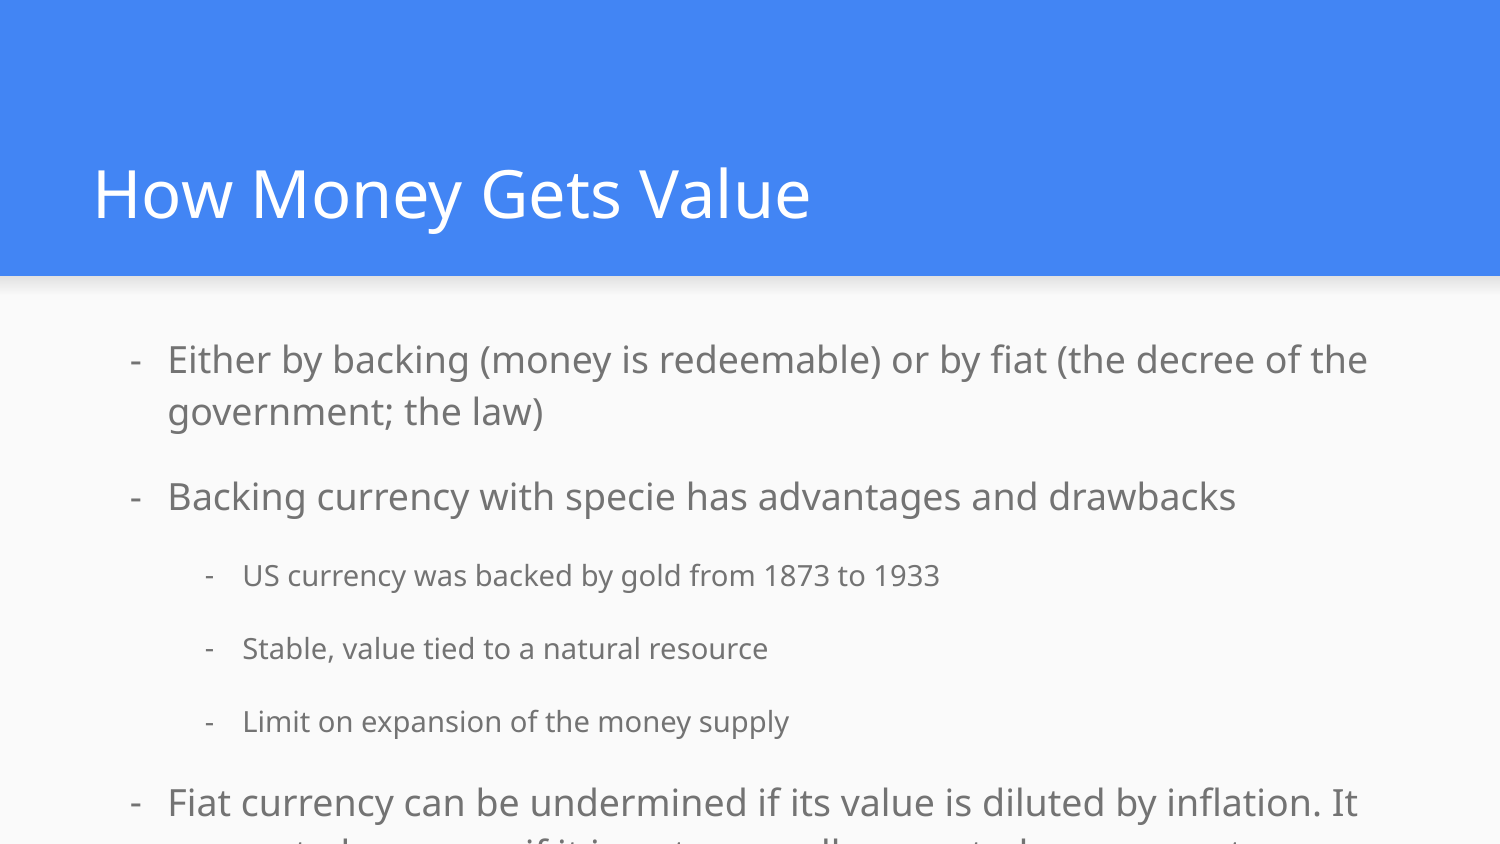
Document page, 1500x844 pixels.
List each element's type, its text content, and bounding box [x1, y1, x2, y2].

title How Money Gets Value [77, 121, 1427, 248]
list Either by backing (money is redeemable) or by fiat (the decree of the government; the law) Backing currency with specie has advantages and drawbacks US currency was backed by gold from 1873 to 1933 Stable, value tied to a natural resource Limit on expansion of the money supply Fiat currency can be undermined if its value is diluted by inflation. It ceases to be money if it is not generally accepted as payment [77, 314, 1427, 760]
